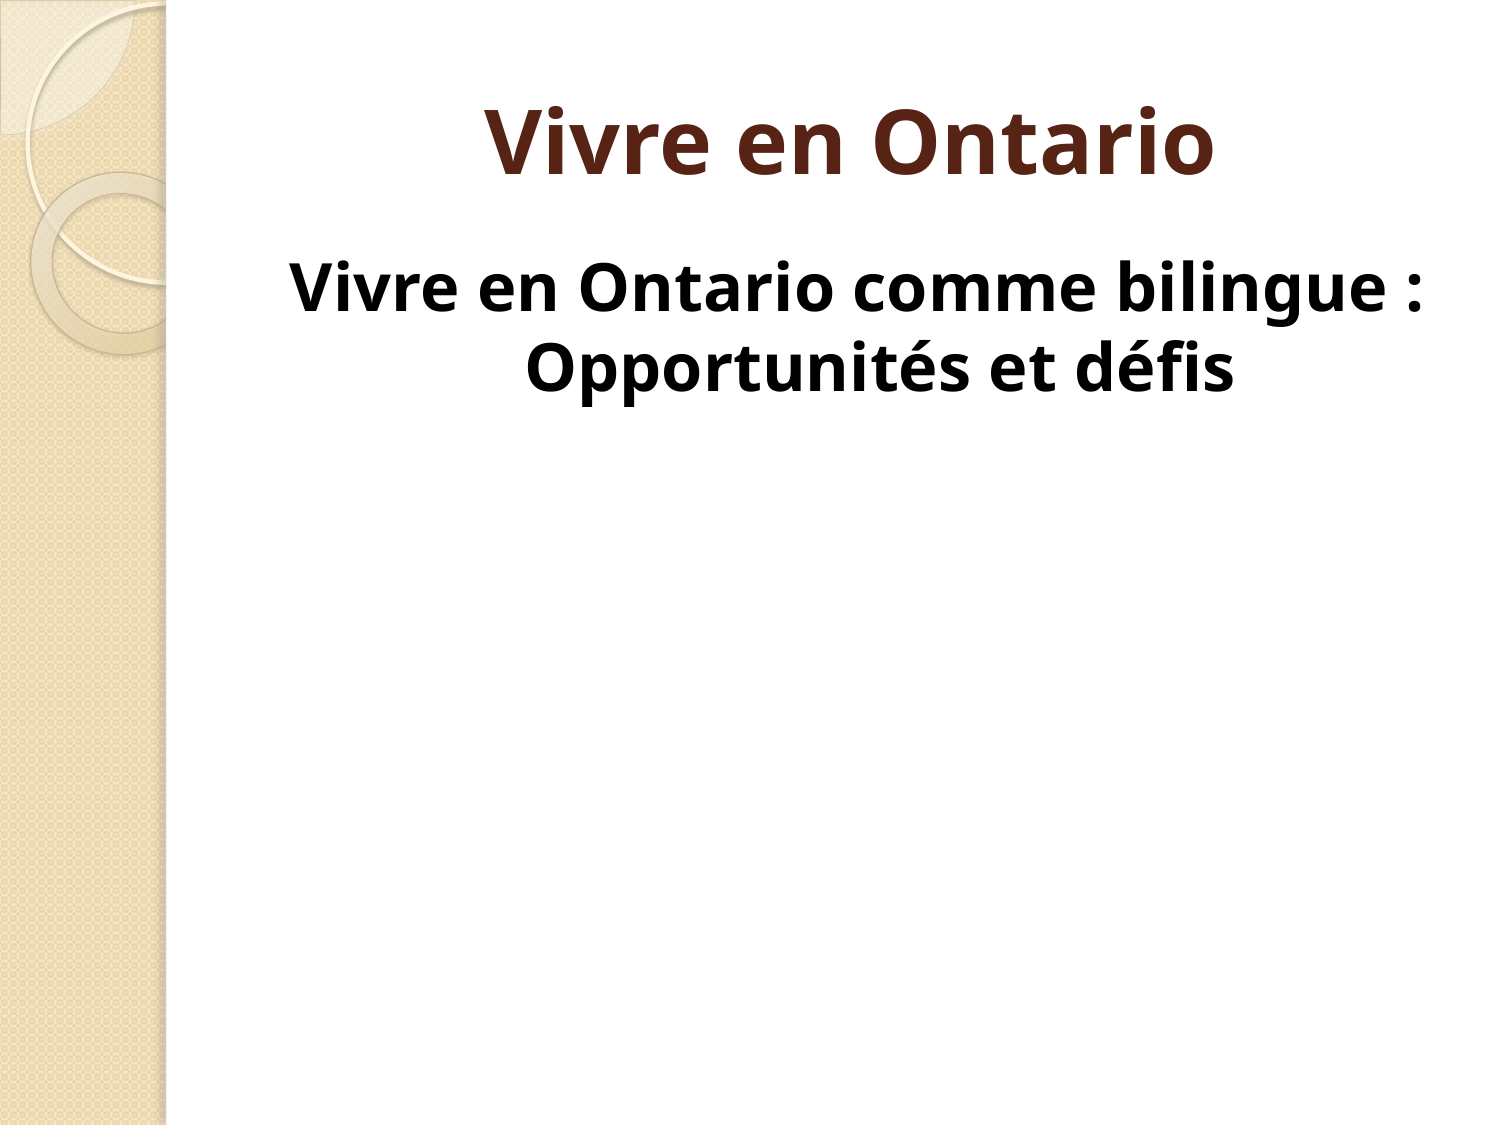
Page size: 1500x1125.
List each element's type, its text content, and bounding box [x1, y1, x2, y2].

title Vivre en Ontario [235, 45, 1466, 233]
list Vivre en Ontario comme bilingue : Opportunités et défis [235, 237, 1466, 1025]
